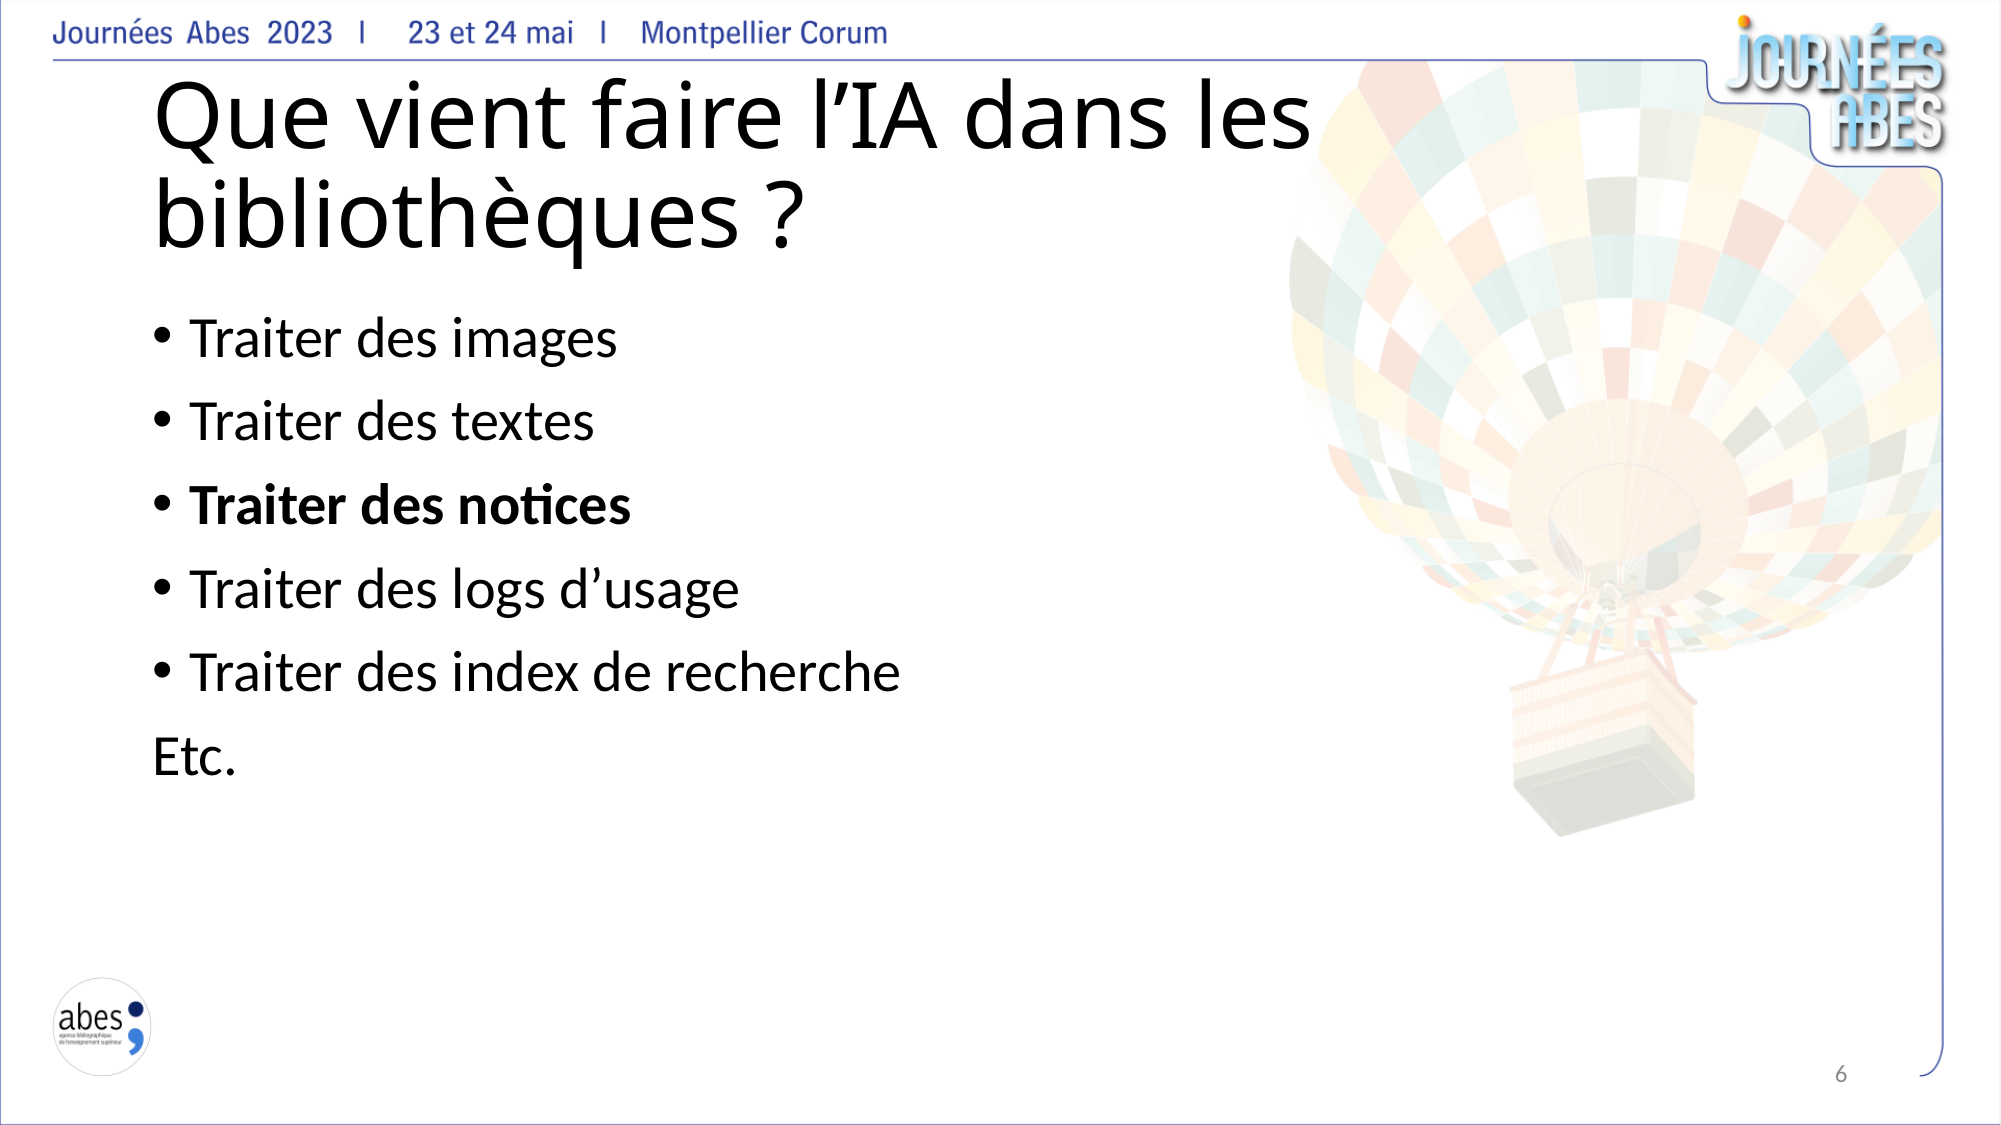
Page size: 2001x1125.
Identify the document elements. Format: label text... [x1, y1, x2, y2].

picture [0, 0, 2001, 1125]
title Que vient faire l’IA dans les bibliothèques ? [137, 59, 1863, 278]
list Traiter des images Traiter des textes Traiter des notices Traiter des logs d’usage Traiter des index de recherche Etc. [137, 299, 1863, 1014]
slide_number 6 [1412, 1042, 1863, 1103]
